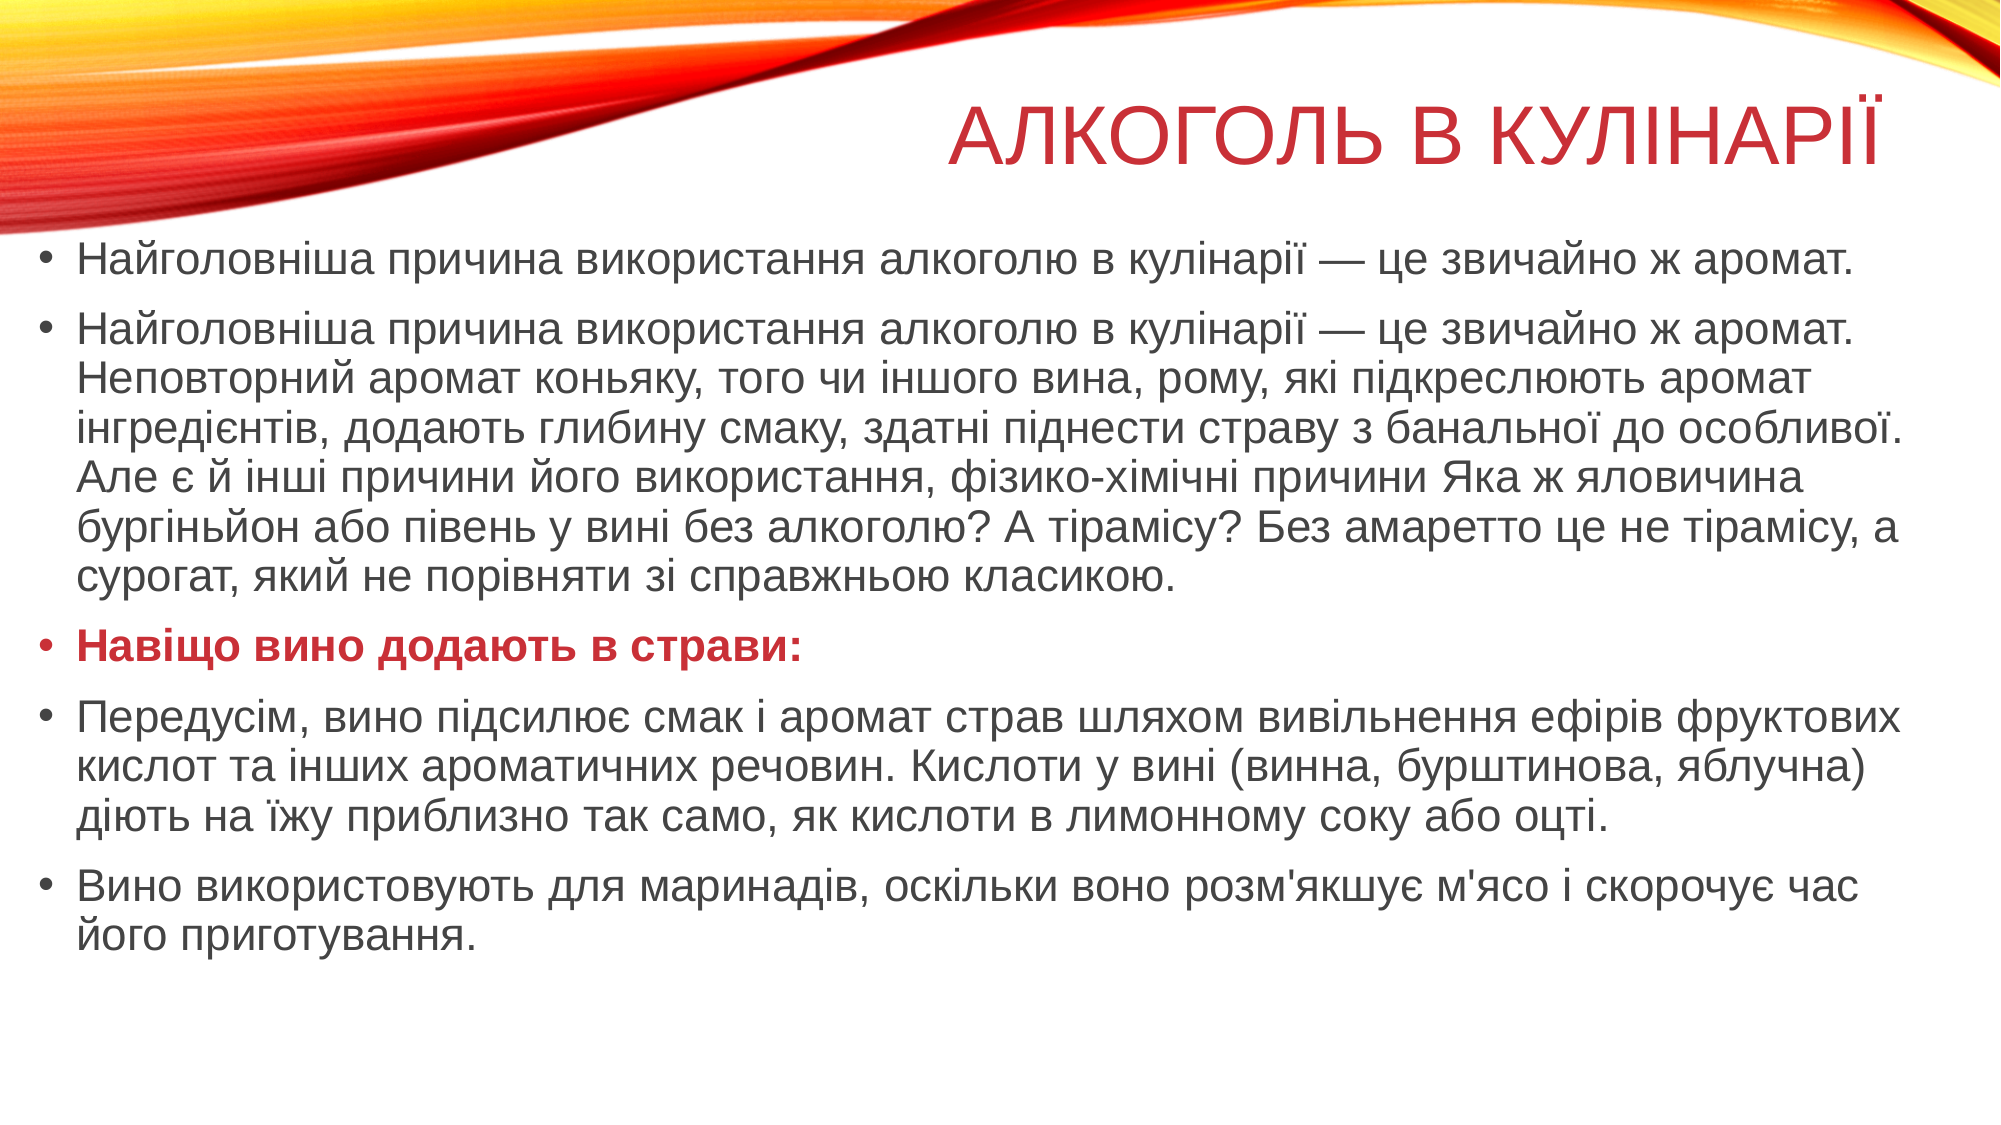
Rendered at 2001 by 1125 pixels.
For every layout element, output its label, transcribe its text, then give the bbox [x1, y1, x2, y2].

picture [0, 0, 2000, 237]
title Алкоголь в кулінарії [485, 31, 1899, 227]
list Найголовніша причина використання алкоголю в кулінарії — це звичайно ж аромат. Найголовніша причина використання алкоголю в кулінарії — це звичайно ж аромат. Неповторний аромат коньяку, того чи іншого вина, рому, які підкреслюють аромат інгредієнтів, додають глибину смаку, здатні піднести страву з банальної до особливої. Але є й інші причини його використання, фізико-хімічні причини Яка ж яловичина бургіньйон або півень у вині без алкоголю? А тірамісу? Без амаретто це не тірамісу, а сурогат, який не порівняти зі справжньою класикою. Навіщо вино додають в страви: Передусім, вино підсилює смак і аромат страв шляхом вивільнення ефірів фруктових кислот та інших ароматичних речовин. Кислоти у вині (винна, бурштинова, яблучна) діють на їжу приблизно так само, як кислоти в лимонному соку або оцті. Вино використовують для маринадів, оскільки воно розм'якшує м'ясо і скорочує час його приготування. [23, 227, 1953, 1080]
